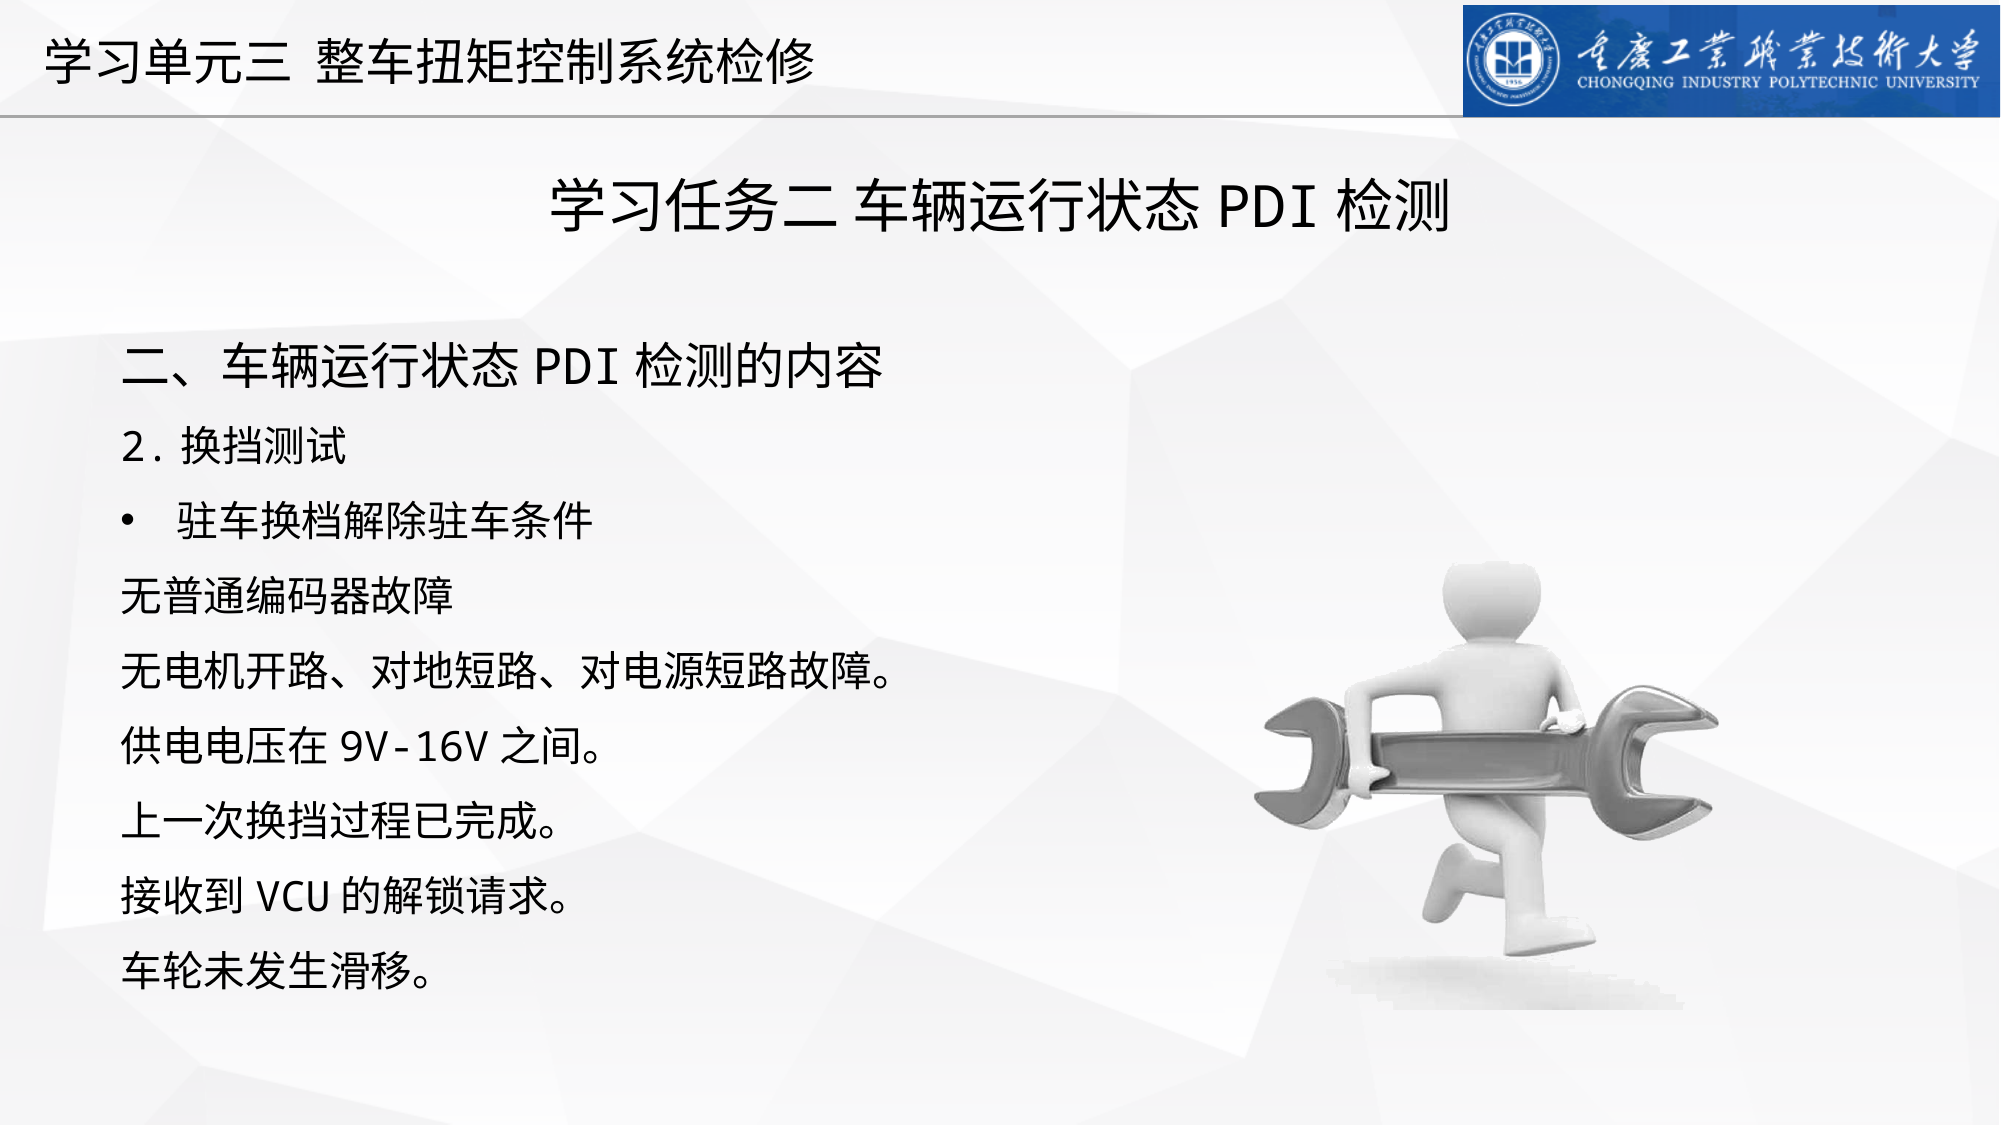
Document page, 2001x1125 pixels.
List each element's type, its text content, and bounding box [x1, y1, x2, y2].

picture [0, 118, 1999, 1125]
picture [0, 0, 2001, 117]
text_box 学习任务二 车辆运行状态PDI检测 [433, 161, 1567, 247]
text_box 二、车辆运行状态PDI检测的内容 2.换挡测试 驻车换档解除驻车条件 无普通编码器故障 无电机开路、对地短路、对电源短路故障。 供电电压在9V-16V之间。 上一次换挡过程已完成。 接收到VCU的解锁请求。 车轮未发生滑移。 [105, 297, 1288, 1077]
